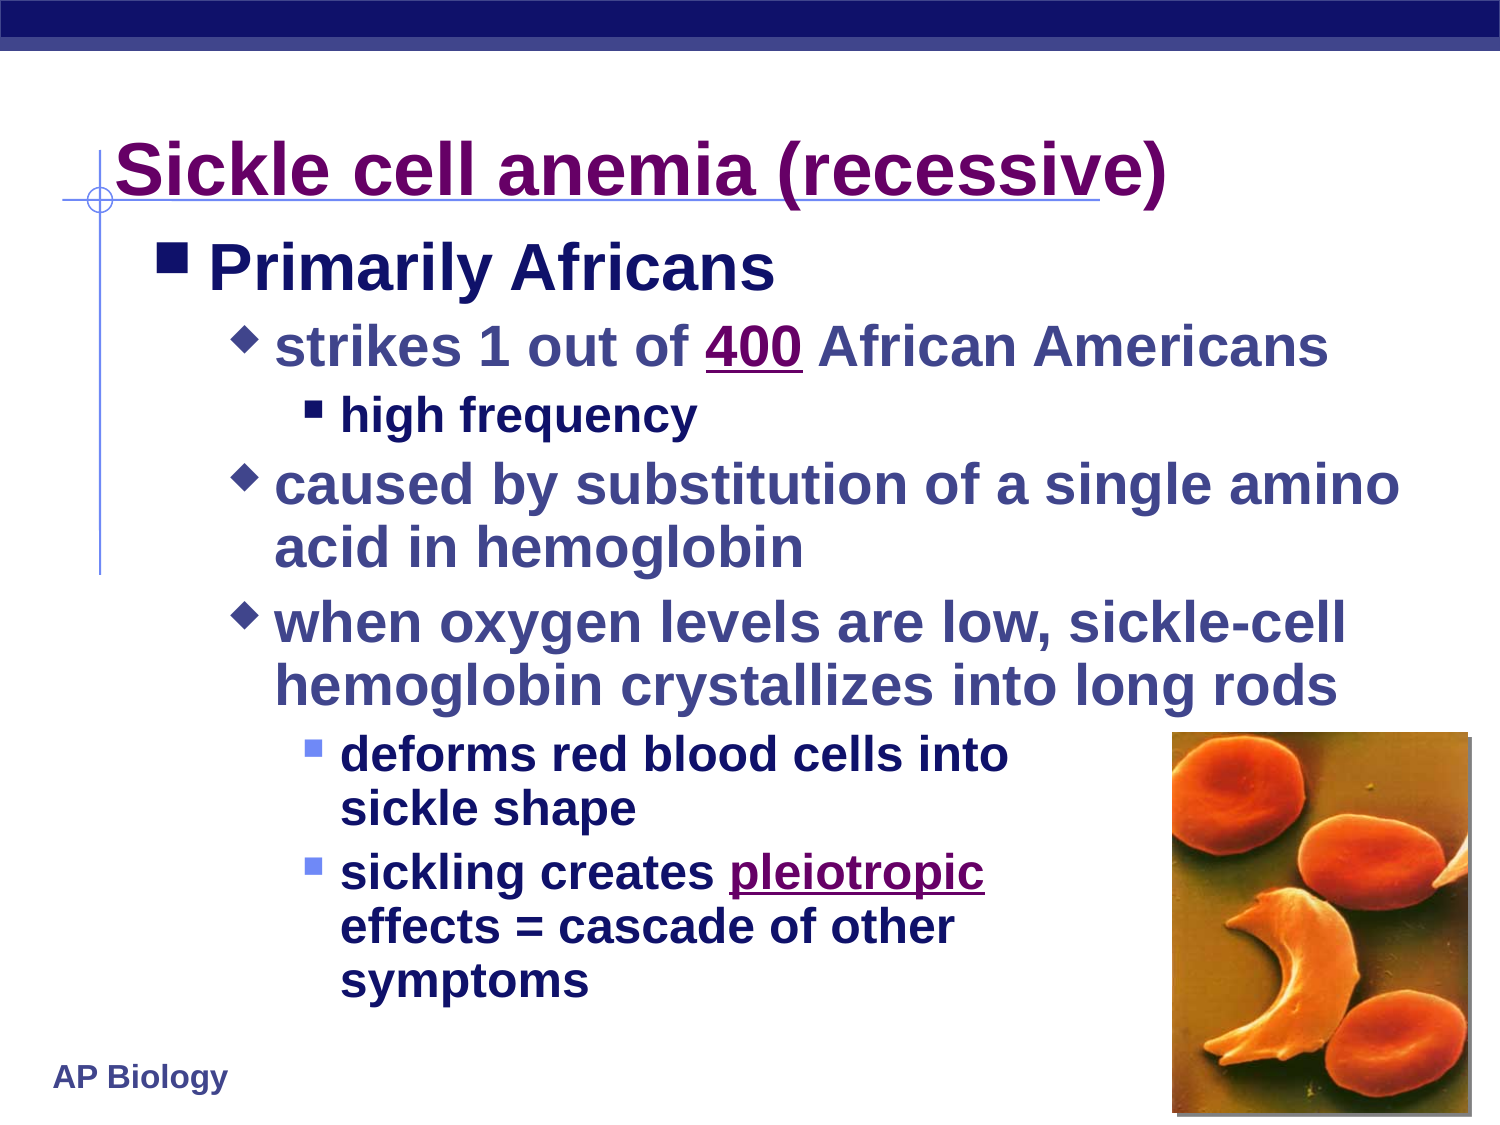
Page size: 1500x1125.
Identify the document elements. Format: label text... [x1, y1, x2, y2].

picture [1172, 732, 1468, 1113]
list Primarily Africans strikes 1 out of 400 African Americans high frequency caused by substitution of a single amino acid in hemoglobin when oxygen levels are low, sickle-cell hemoglobin crystallizes into long rods deforms red blood cells into sickle shape sickling creates pleiotropic effects = cascade of other symptoms [137, 224, 1450, 1038]
title Sickle cell anemia (recessive) [99, 112, 1375, 238]
